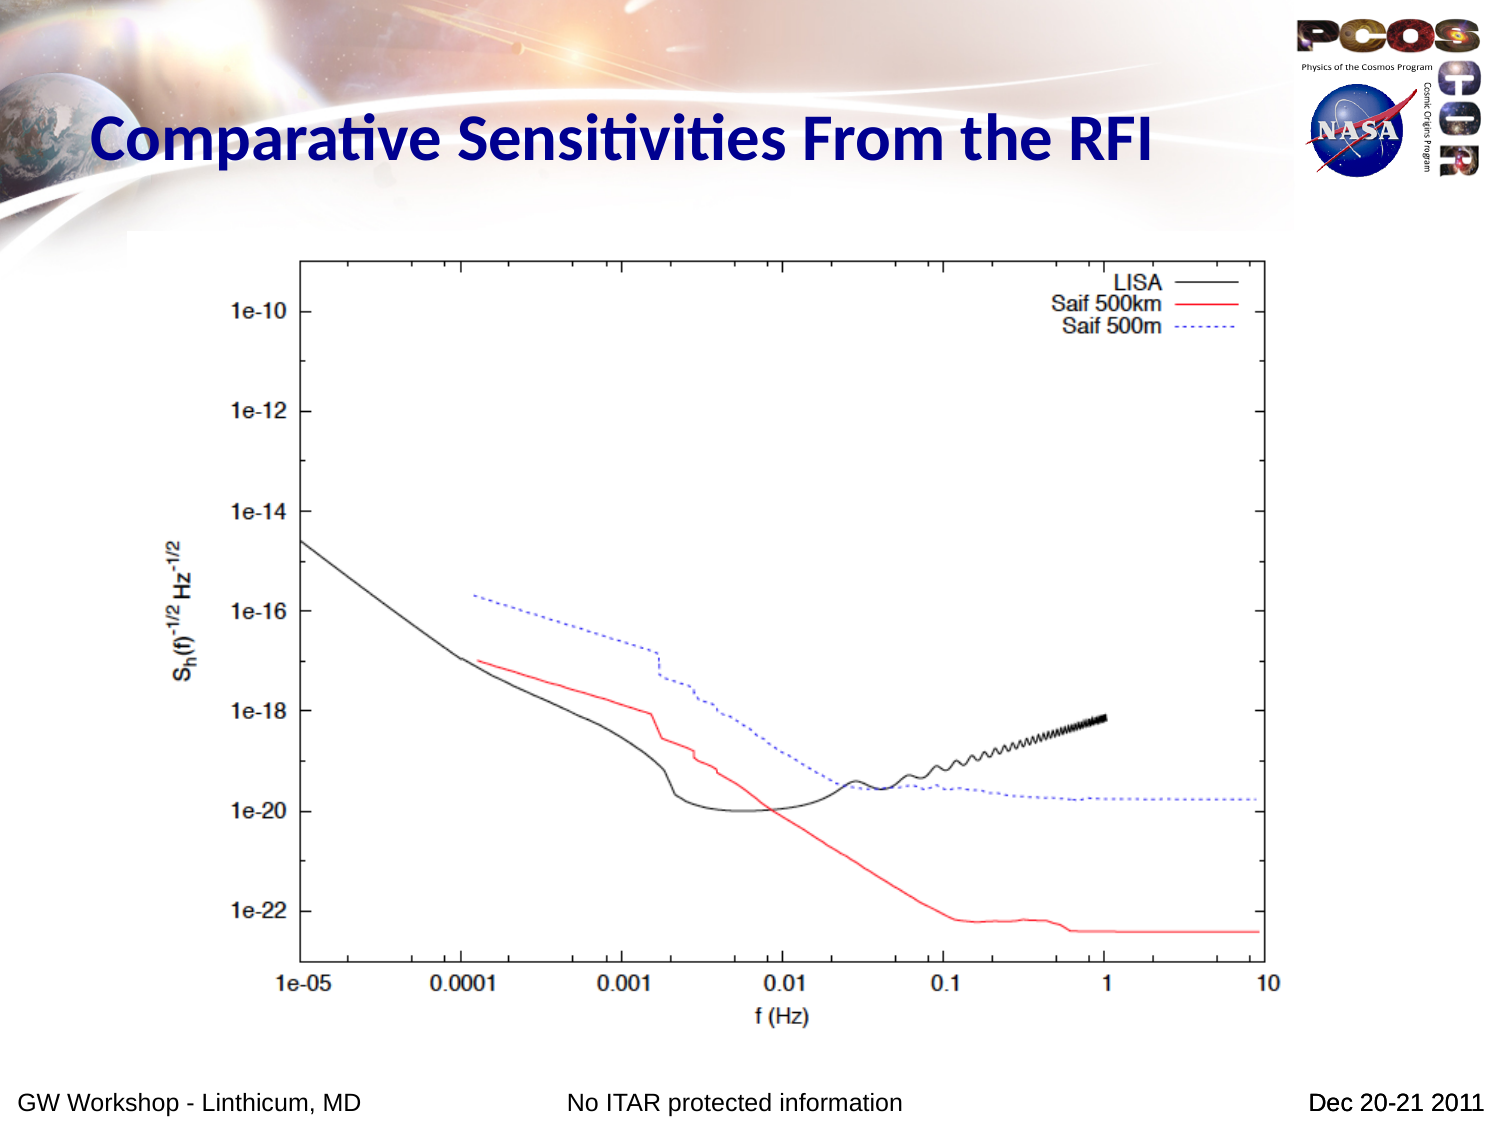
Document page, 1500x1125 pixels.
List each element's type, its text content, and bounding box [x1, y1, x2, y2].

title Comparative Sensitivities From the RFI [75, 39, 1328, 182]
picture [0, 0, 1486, 1125]
